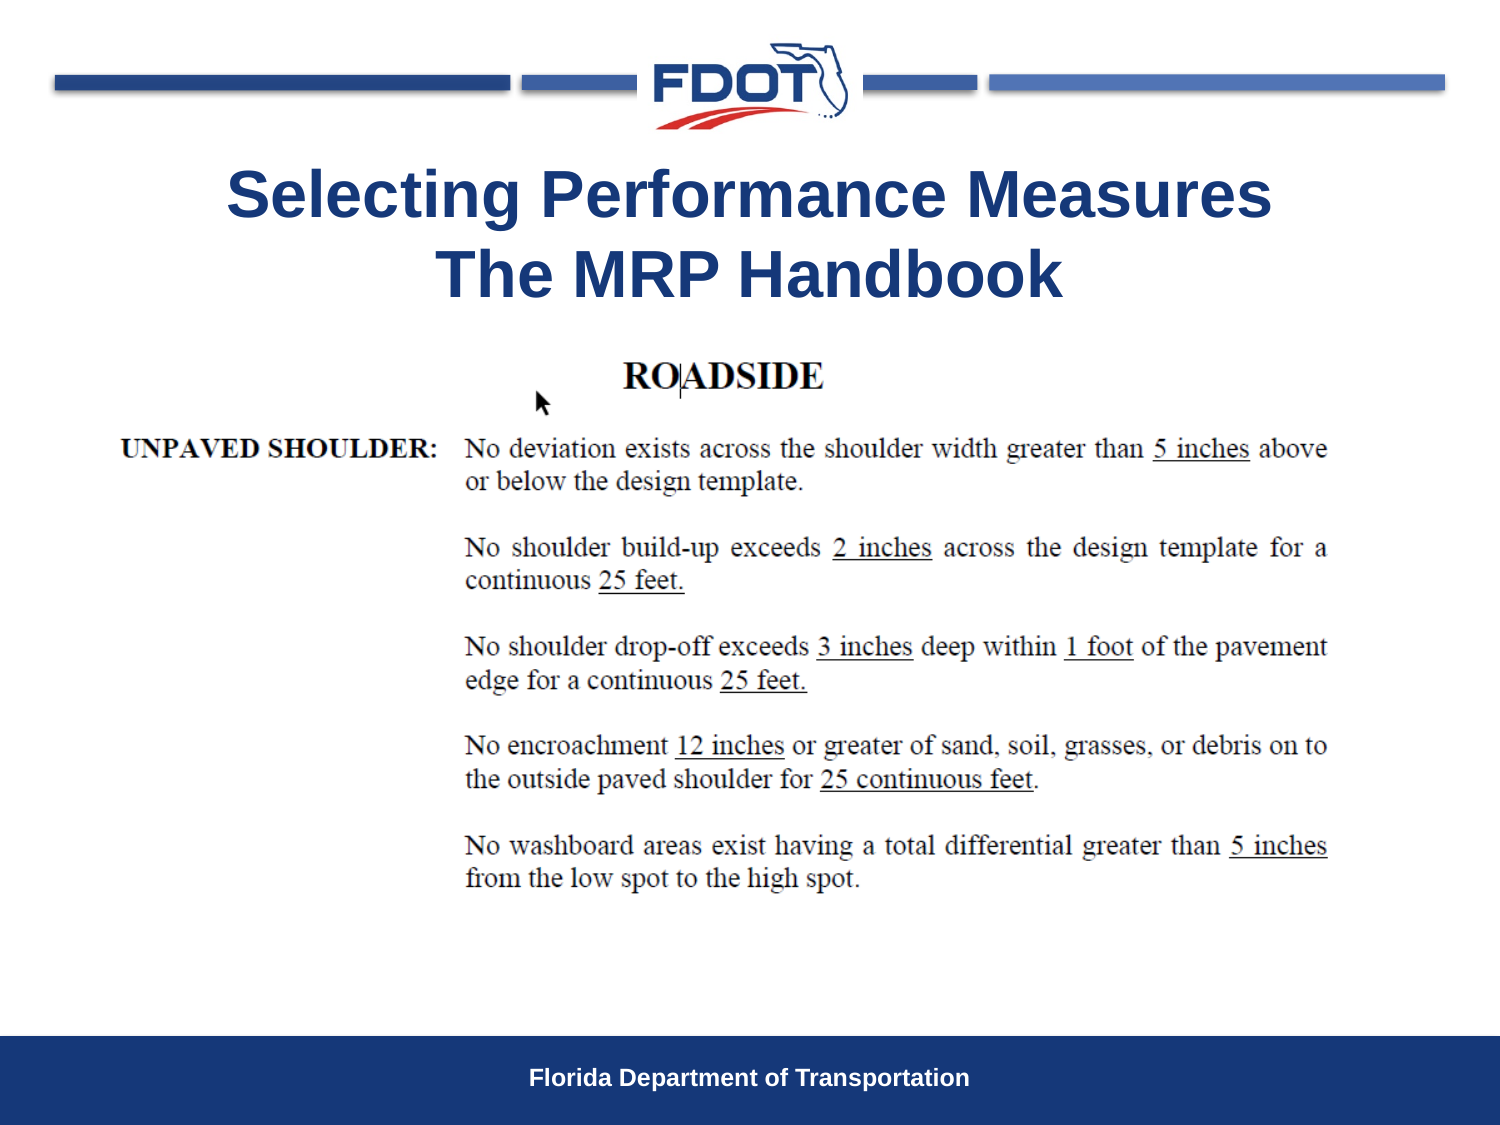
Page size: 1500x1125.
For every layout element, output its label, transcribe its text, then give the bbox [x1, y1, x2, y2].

title Selecting Performance Measures The MRP Handbook [71, 137, 1429, 325]
picture [637, 34, 863, 137]
picture [101, 329, 1399, 906]
